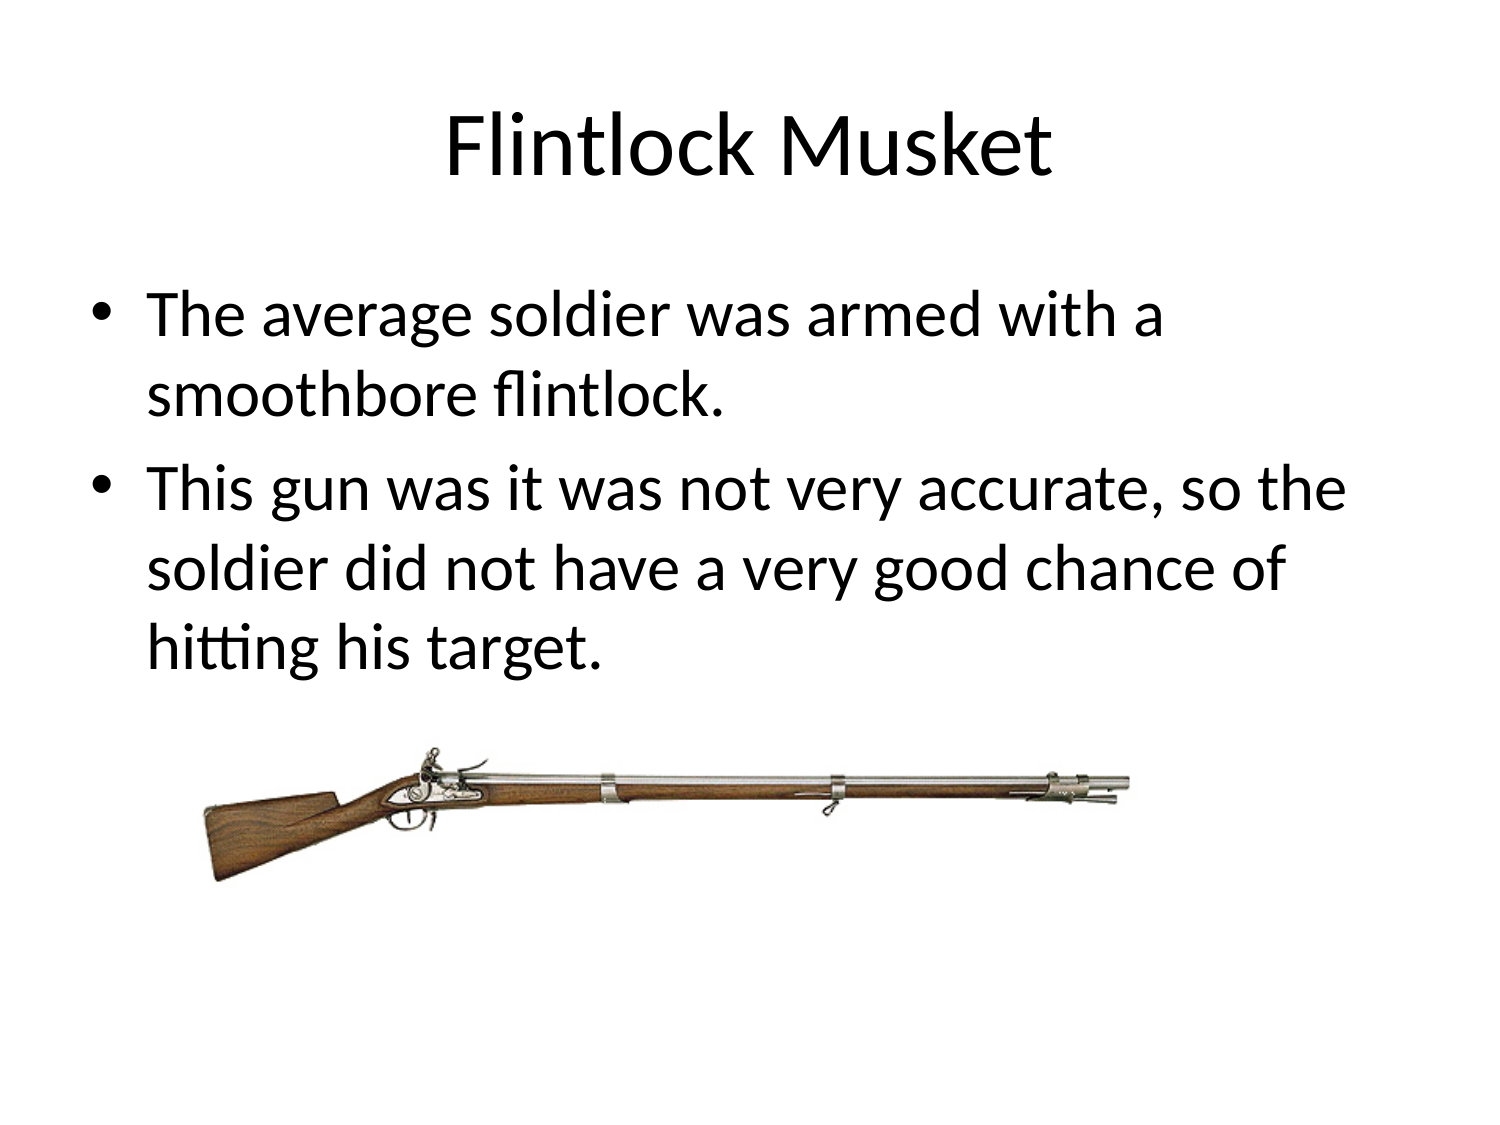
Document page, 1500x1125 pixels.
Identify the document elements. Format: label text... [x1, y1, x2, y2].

list The average soldier was armed with a smoothbore flintlock. This gun was it was not very accurate, so the soldier did not have a very good chance of hitting his target. [75, 262, 1425, 1005]
title Flintlock Musket [75, 45, 1425, 233]
picture [187, 737, 1148, 896]
